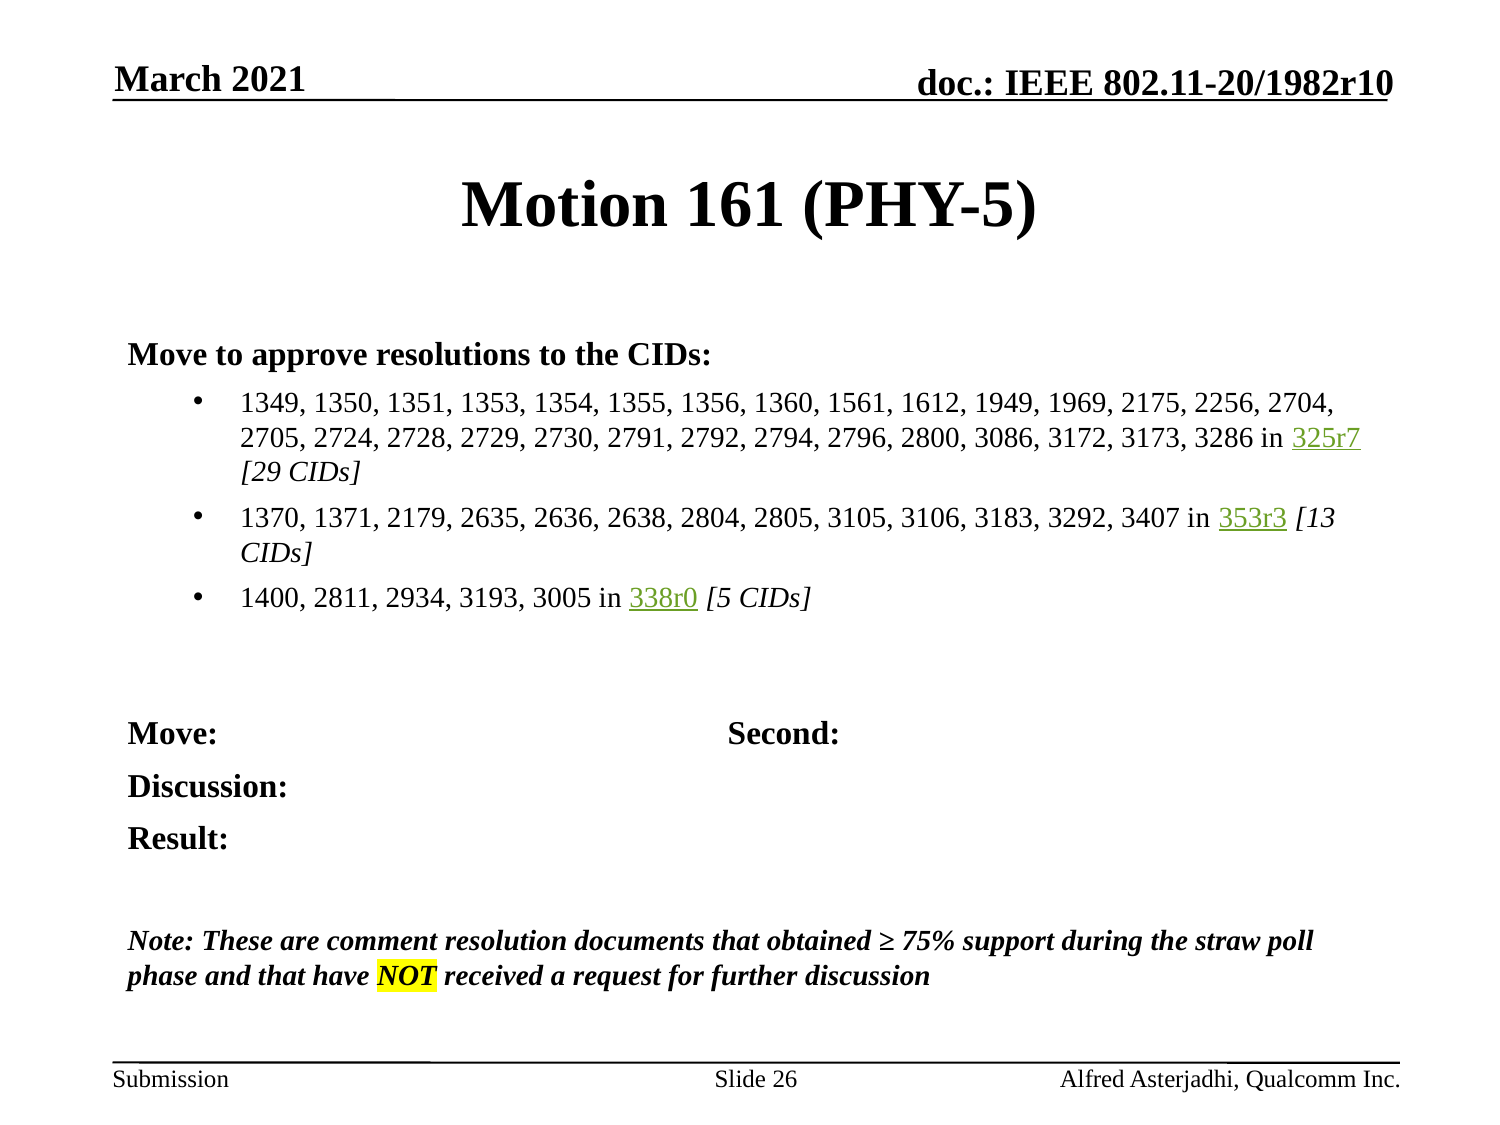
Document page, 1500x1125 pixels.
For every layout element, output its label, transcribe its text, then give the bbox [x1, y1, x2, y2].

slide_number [114, 54, 423, 100]
title Motion 161 (PHY-5) [112, 112, 1388, 288]
slide_number Slide 26 [712, 1061, 800, 1123]
footer Alfred Asterjadhi, Qualcomm Inc. [878, 1061, 1402, 1093]
list Move to approve resolutions to the CIDs: 1349, 1350, 1351, 1353, 1354, 1355, 1356, 1360, 1561, 1612, 1949, 1969, 2175, 2256, 2704, 2705, 2724, 2728, 2729, 2730, 2791, 2792, 2794, 2796, 2800, 3086, 3172, 3173, 3286 in 325r7 [29 CIDs] 1370, 1371, 2179, 2635, 2636, 2638, 2804, 2805, 3105, 3106, 3183, 3292, 3407 in 353r3 [13 CIDs] 1400, 2811, 2934, 3193, 3005 in 338r0 [5 CIDs] Move: Second: Discussion: Result: Note: These are comment resolution documents that obtained ≥ 75% support during the straw poll phase and that have NOT received a request for further discussion [112, 324, 1388, 1063]
